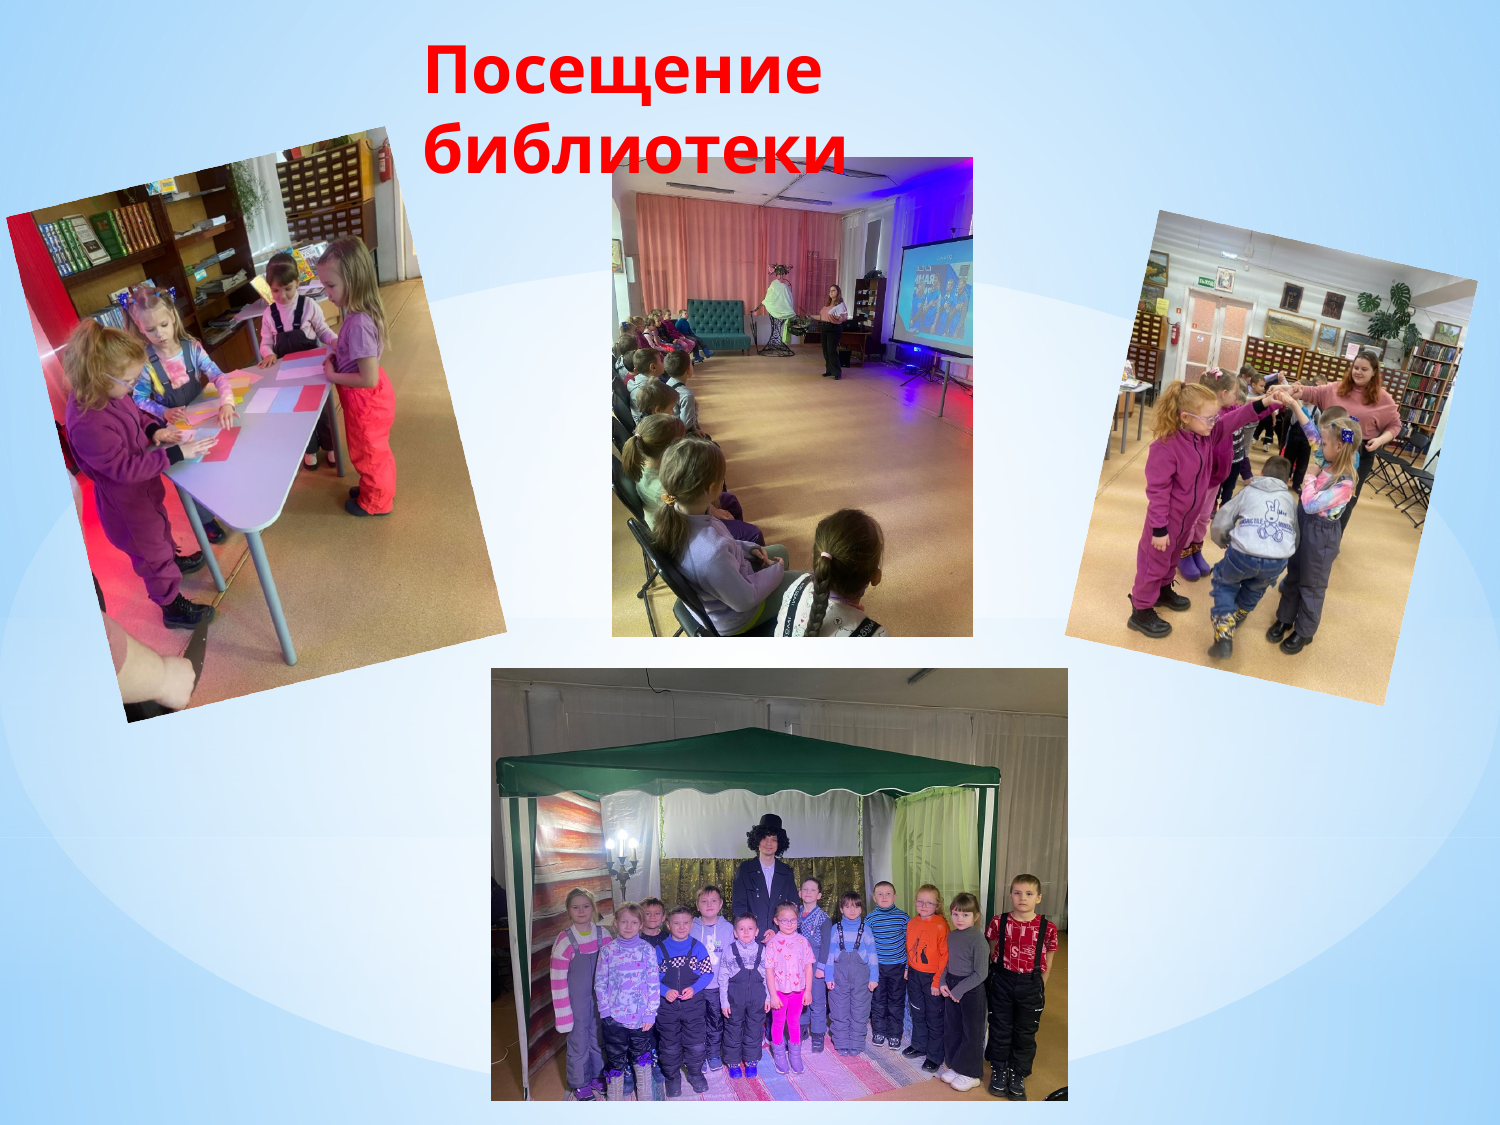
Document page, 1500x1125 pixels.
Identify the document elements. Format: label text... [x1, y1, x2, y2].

picture [612, 156, 973, 638]
text_box Посещение библиотеки [407, 19, 1117, 194]
picture [7, 127, 507, 723]
picture [491, 668, 1068, 1101]
picture [1065, 210, 1478, 706]
